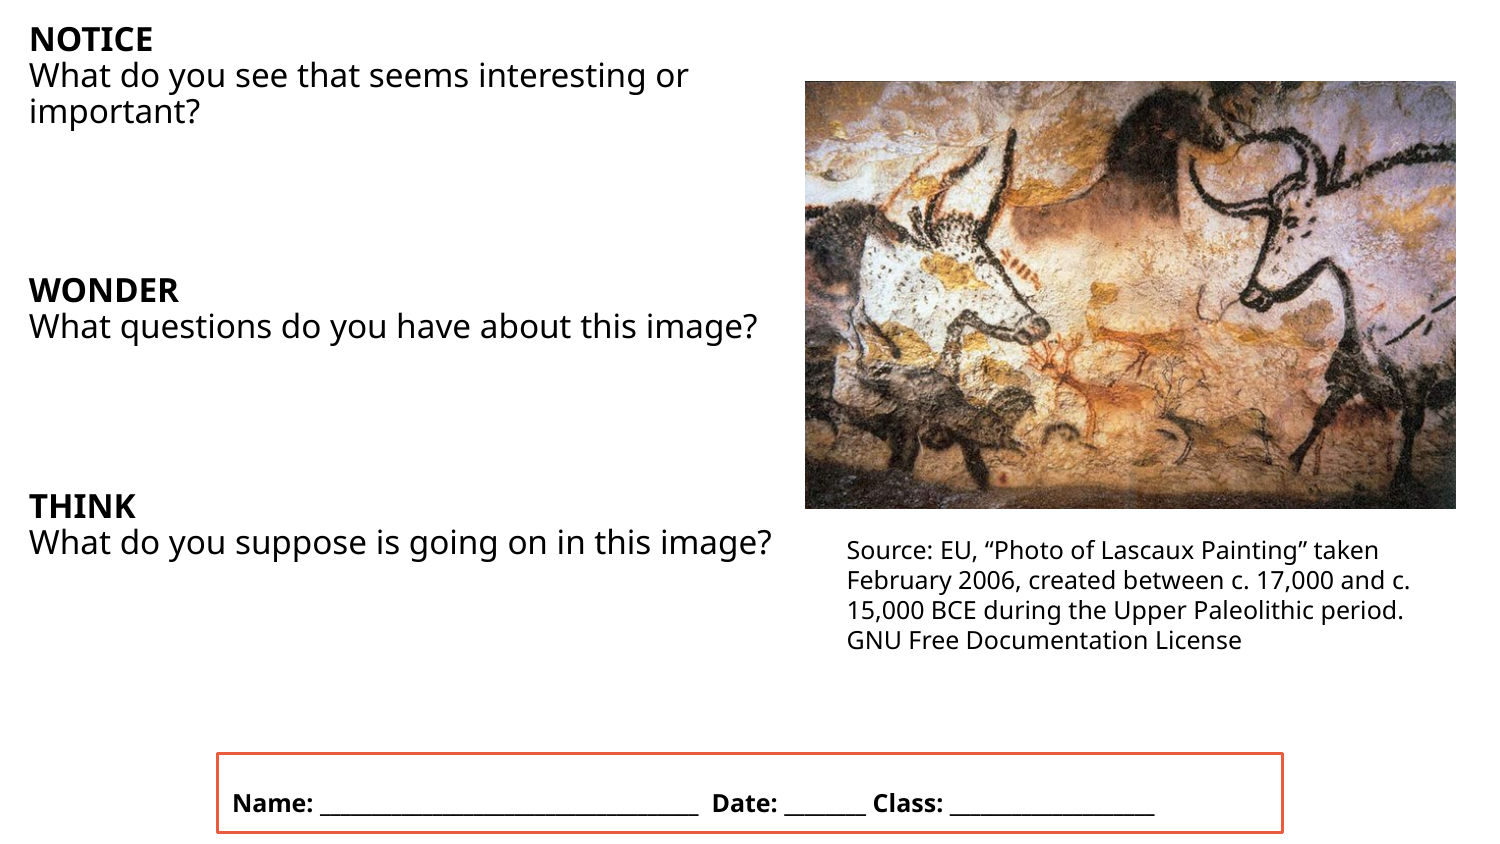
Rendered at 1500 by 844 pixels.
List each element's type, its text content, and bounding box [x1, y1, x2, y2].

picture [804, 80, 1457, 509]
text_box Name: _____________________________________ Date: ________ Class: ____________________ [217, 753, 1283, 833]
list NOTICE What do you see that seems interesting or important? WONDER What questions do you have about this image? THINK What do you suppose is going on in this image? [17, 17, 796, 803]
text_box Source: EU, “Photo of Lascaux Painting” taken February 2006, created between c. 17,000 and c. 15,000 BCE during the Upper Paleolithic period. GNU Free Documentation License [831, 519, 1458, 670]
